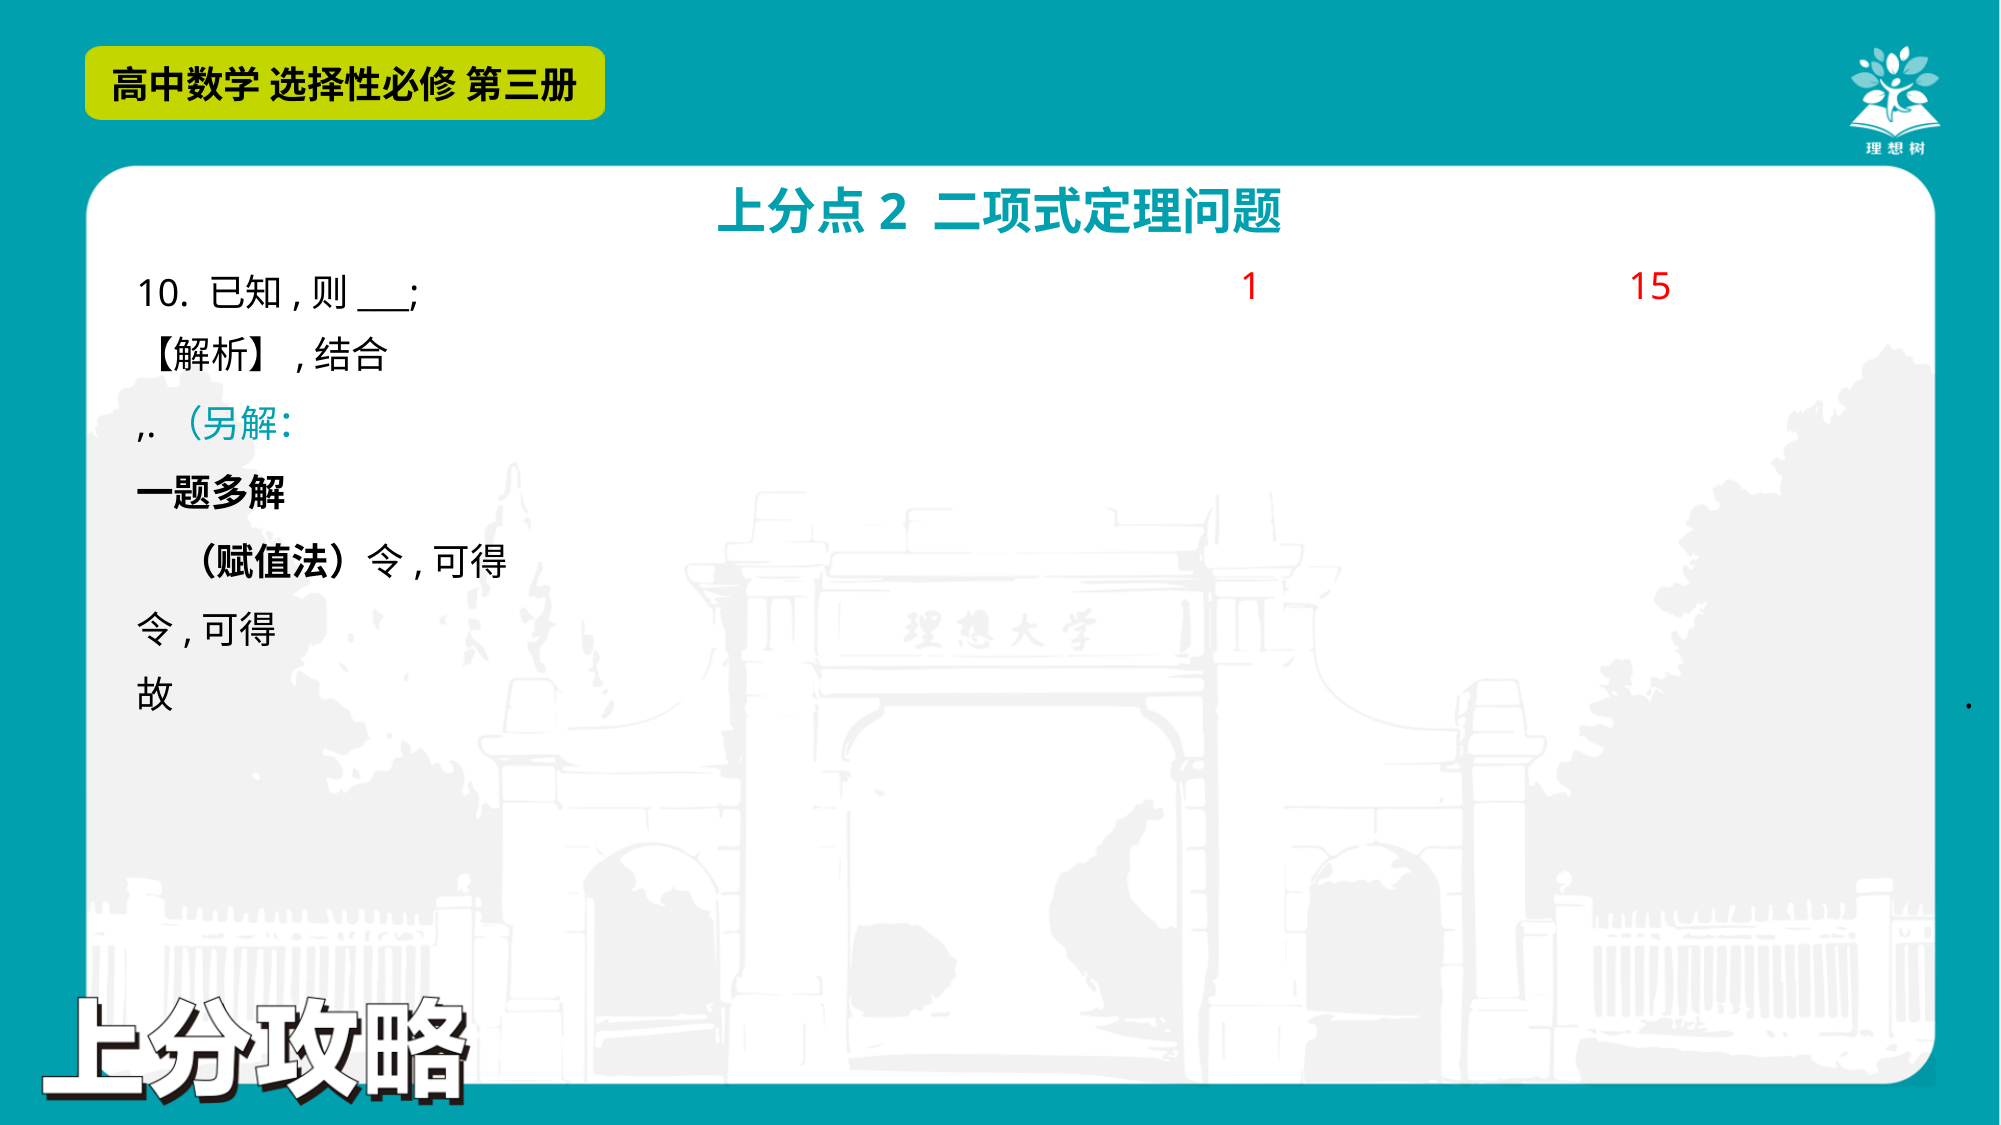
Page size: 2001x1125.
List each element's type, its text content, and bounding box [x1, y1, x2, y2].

text_box 1 [1226, 240, 1276, 301]
picture [0, 0, 2000, 1125]
text_box 15 [1614, 240, 1686, 301]
